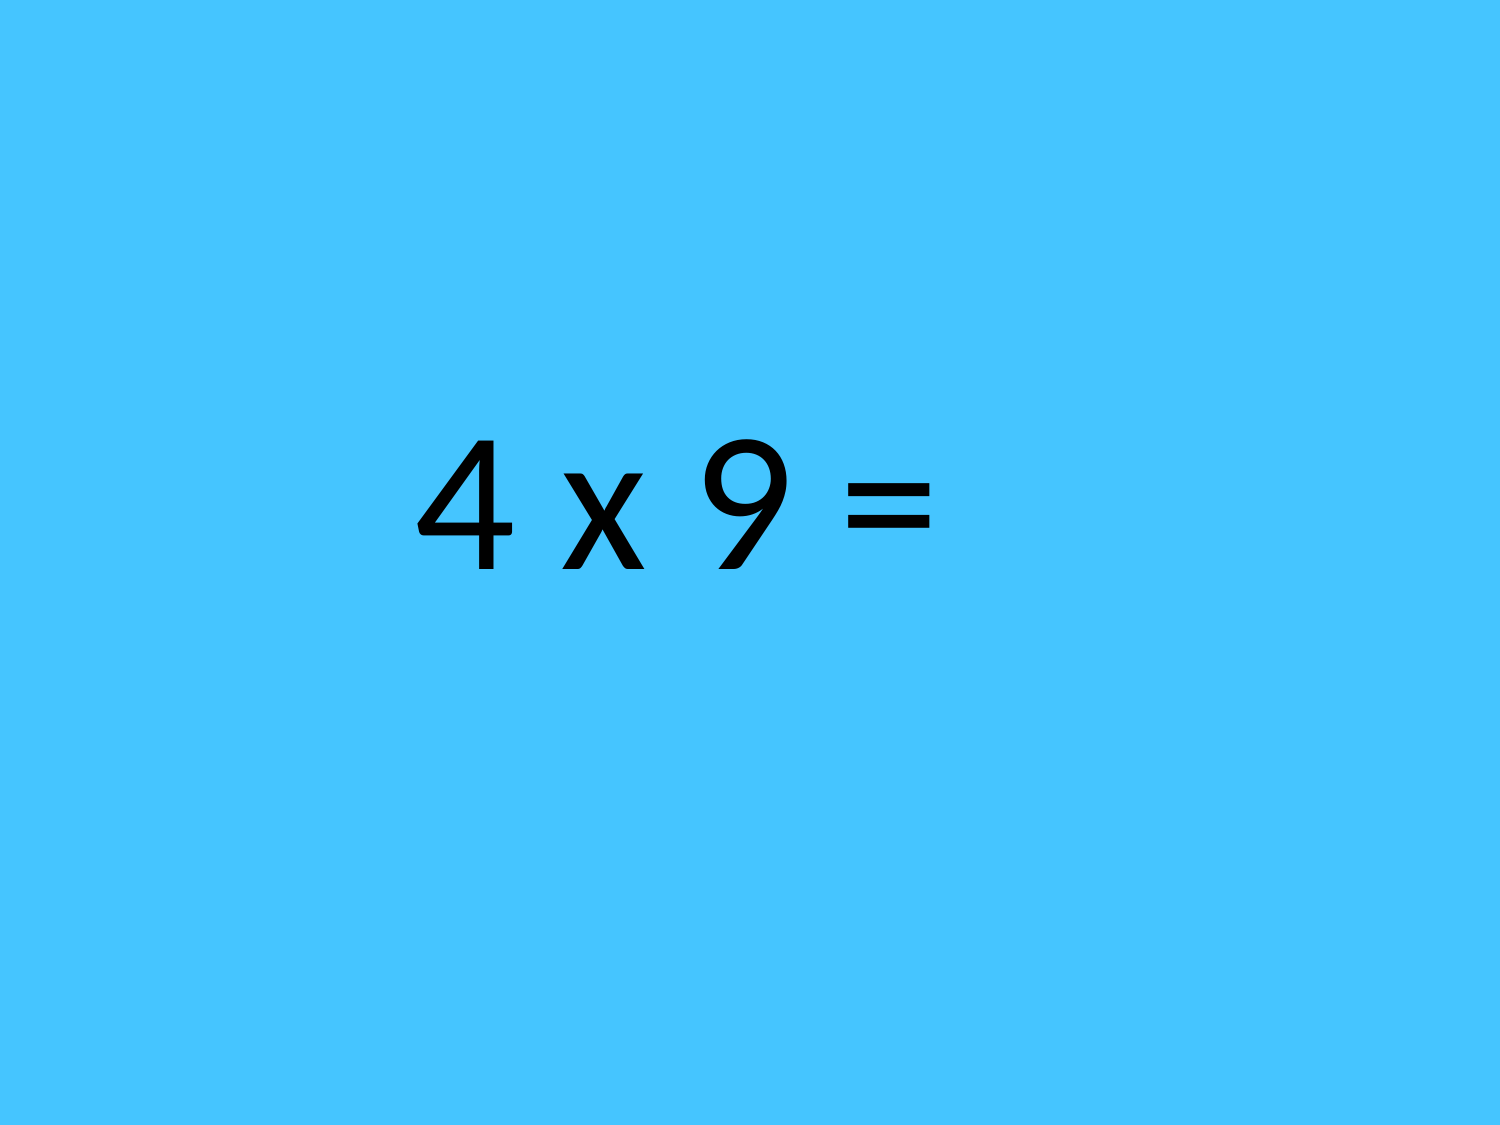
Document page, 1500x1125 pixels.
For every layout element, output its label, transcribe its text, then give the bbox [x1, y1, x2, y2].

text_box 4 x 9 = [399, 362, 1063, 618]
